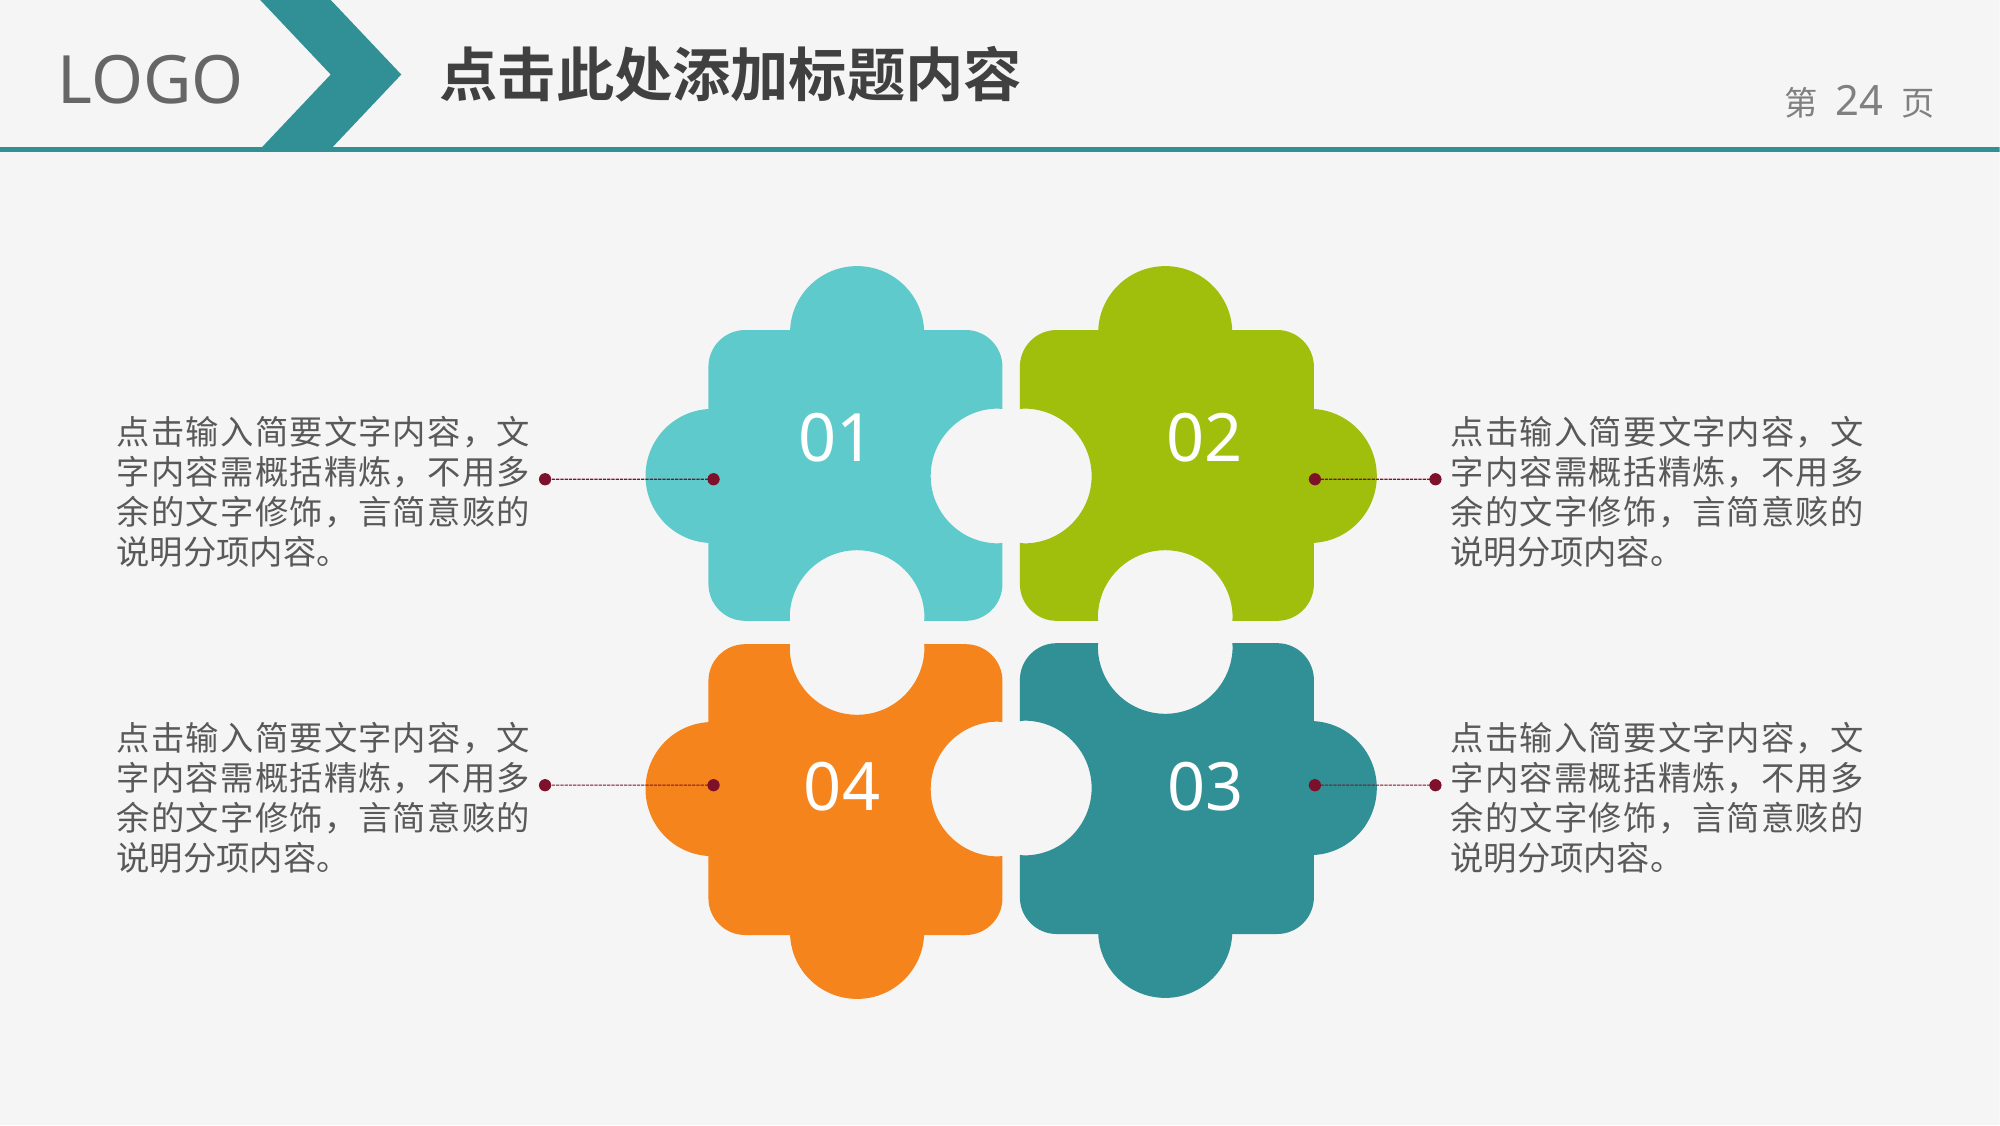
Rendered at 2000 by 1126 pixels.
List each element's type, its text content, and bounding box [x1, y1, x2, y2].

text_box [258, 0, 403, 148]
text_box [1314, 709, 1880, 888]
text_box LOGO [42, 29, 259, 125]
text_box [645, 265, 1003, 622]
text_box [1019, 265, 1378, 622]
text_box 点击此处添加标题内容 [424, 31, 1095, 116]
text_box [101, 709, 714, 888]
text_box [645, 643, 1003, 1000]
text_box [1314, 403, 1880, 582]
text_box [101, 403, 714, 582]
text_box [1019, 642, 1378, 999]
